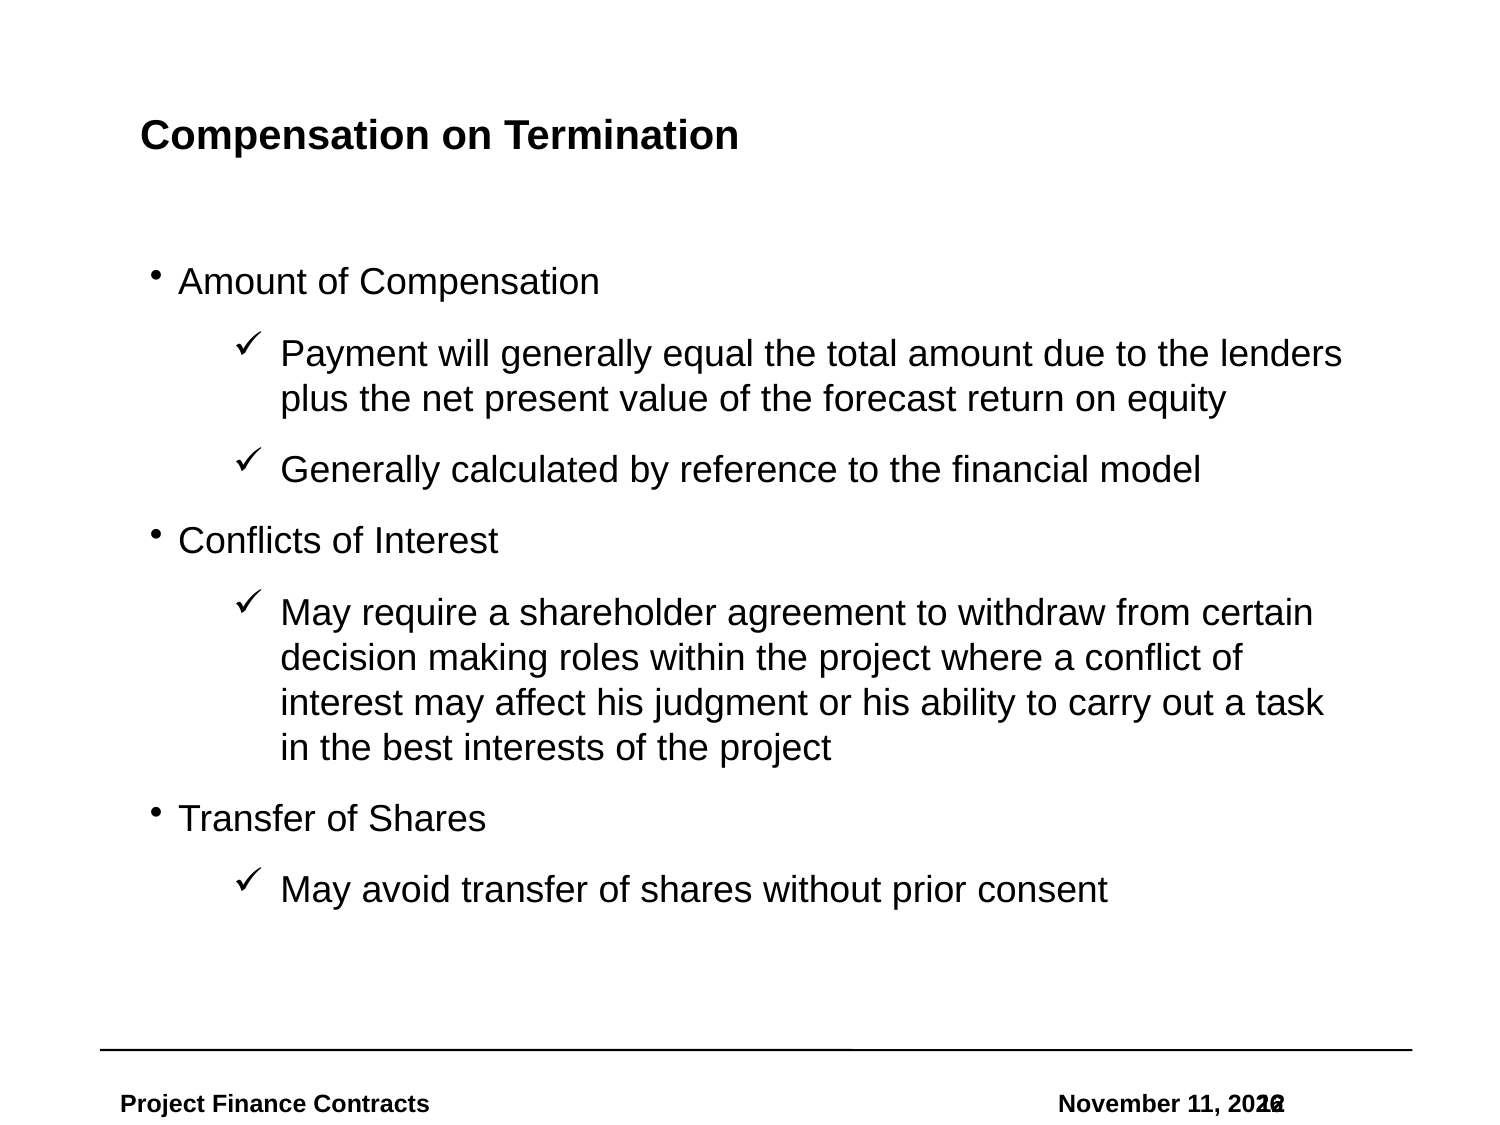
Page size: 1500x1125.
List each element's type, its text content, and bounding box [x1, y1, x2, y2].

title Compensation on Termination [124, 99, 1288, 226]
list Amount of Compensation Payment will generally equal the total amount due to the lenders plus the net present value of the forecast return on equity Generally calculated by reference to the financial model Conflicts of Interest May require a shareholder agreement to withdraw from certain decision making roles within the project where a conflict of interest may affect his judgment or his ability to carry out a task in the best interests of the project Transfer of Shares May avoid transfer of shares without prior consent [124, 249, 1376, 1001]
